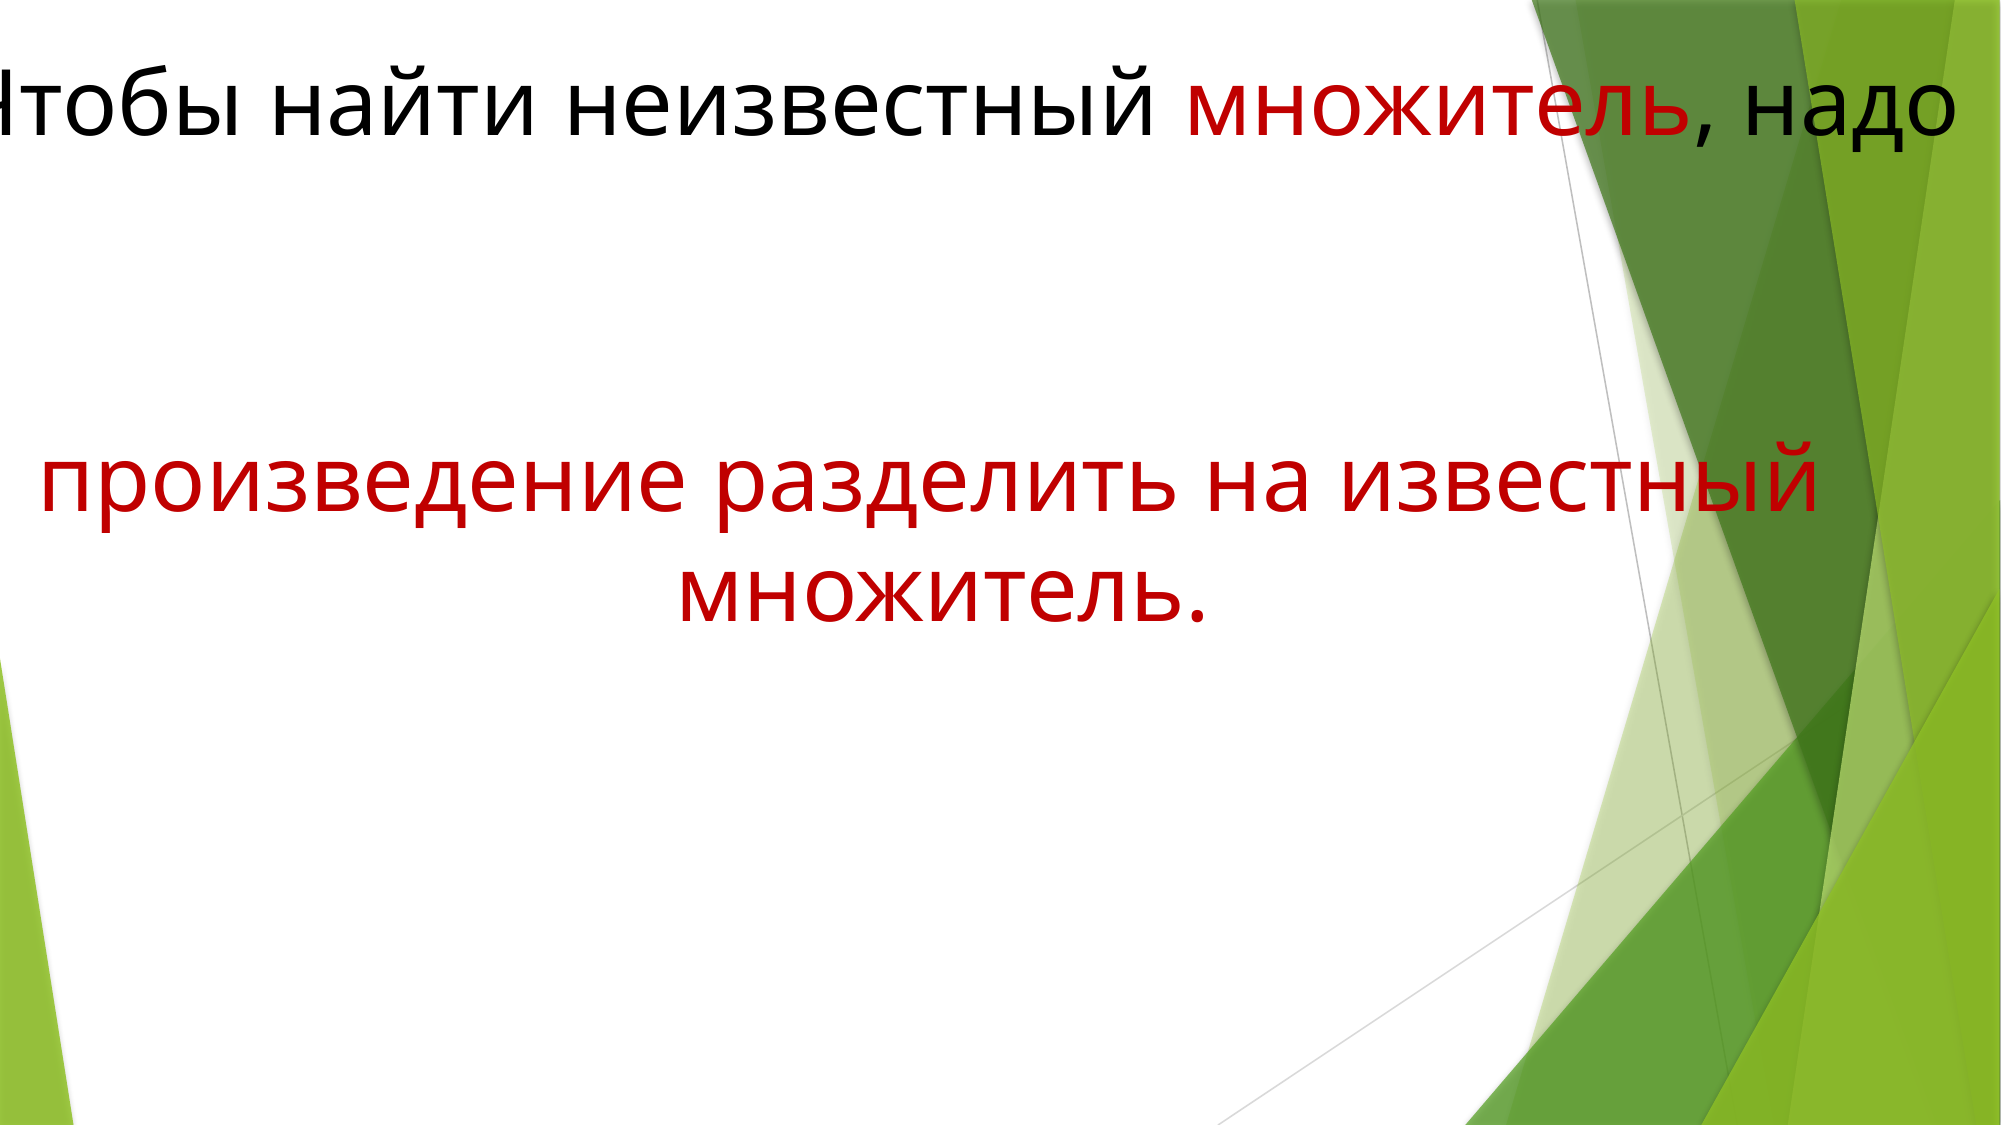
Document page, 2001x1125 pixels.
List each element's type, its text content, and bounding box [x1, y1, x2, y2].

text_box произведение разделить на известный множитель. [22, 412, 1863, 648]
text_box Чтобы найти неизвестный множитель, надо [0, 36, 1976, 162]
